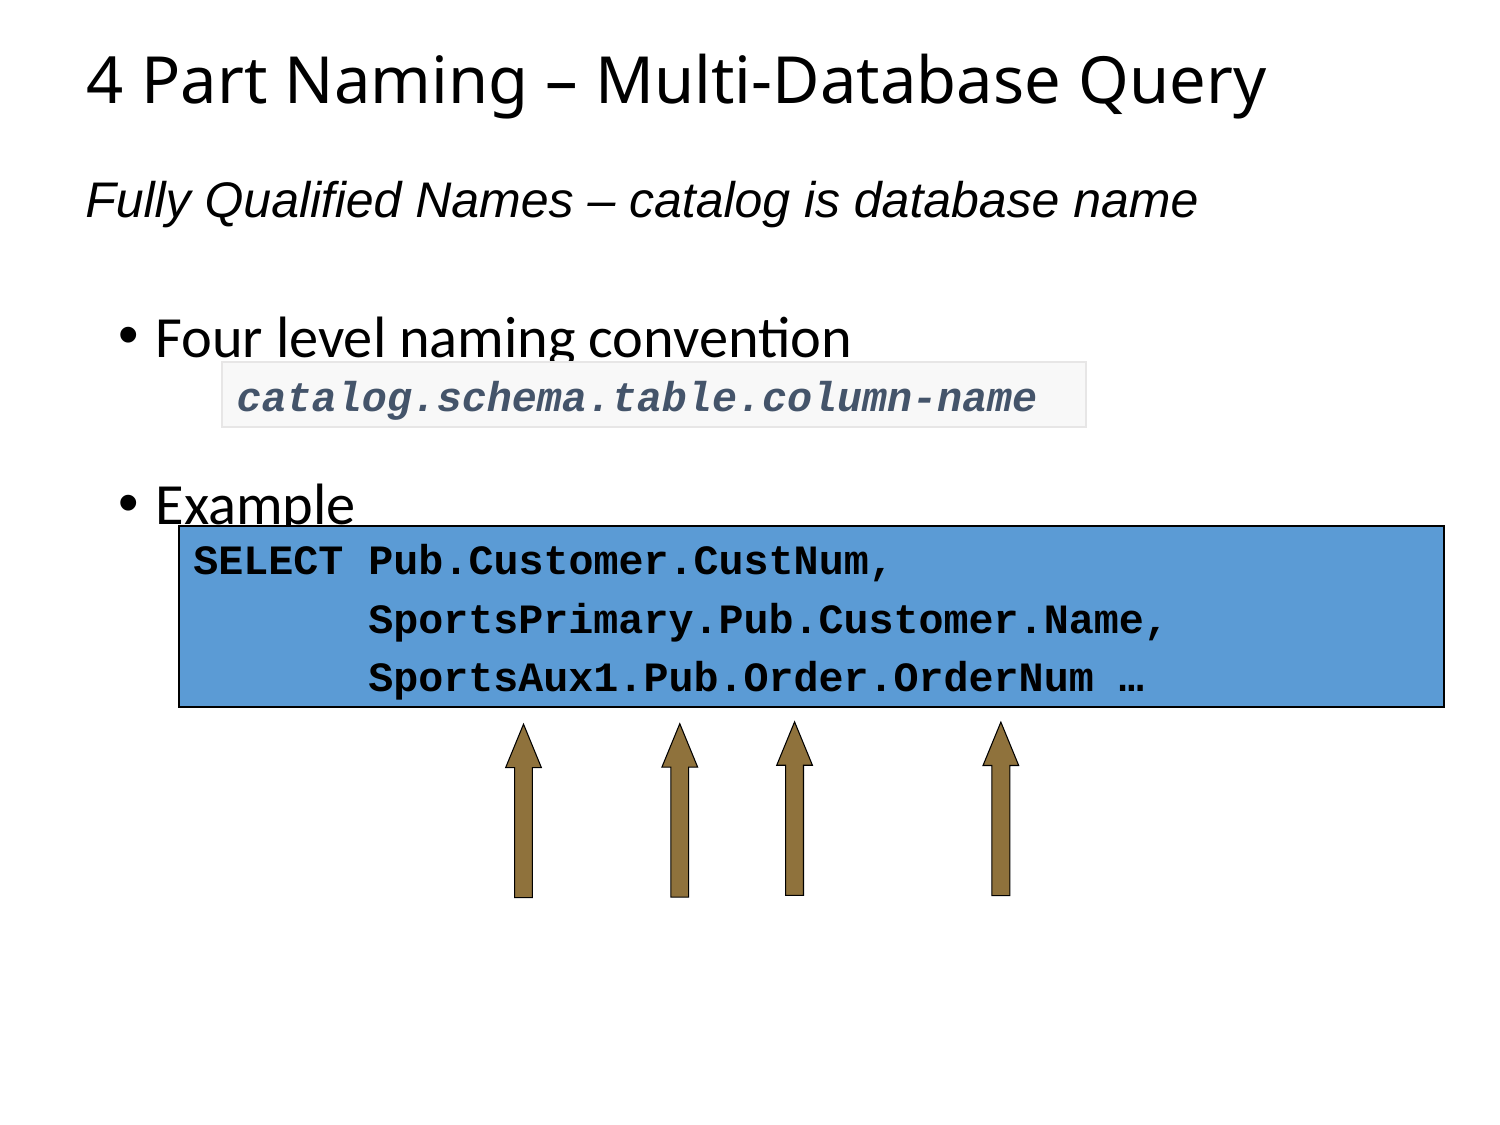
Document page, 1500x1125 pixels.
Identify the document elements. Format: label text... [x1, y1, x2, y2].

text_box Fully Qualified Names – catalog is database name [70, 159, 1342, 235]
text_box catalog.schema.table.column-name [221, 362, 1087, 427]
text_box [505, 724, 542, 898]
text_box [661, 723, 698, 898]
list Four level naming convention Example [103, 299, 1397, 1014]
title 4 Part Naming – Multi-Database Query [71, 39, 1485, 126]
text_box [776, 721, 813, 896]
text_box SELECT Pub.Customer.CustNum, SportsPrimary.Pub.Customer.Name, SportsAux1.Pub.Order.OrderNum … [178, 525, 1444, 708]
text_box [983, 722, 1019, 896]
